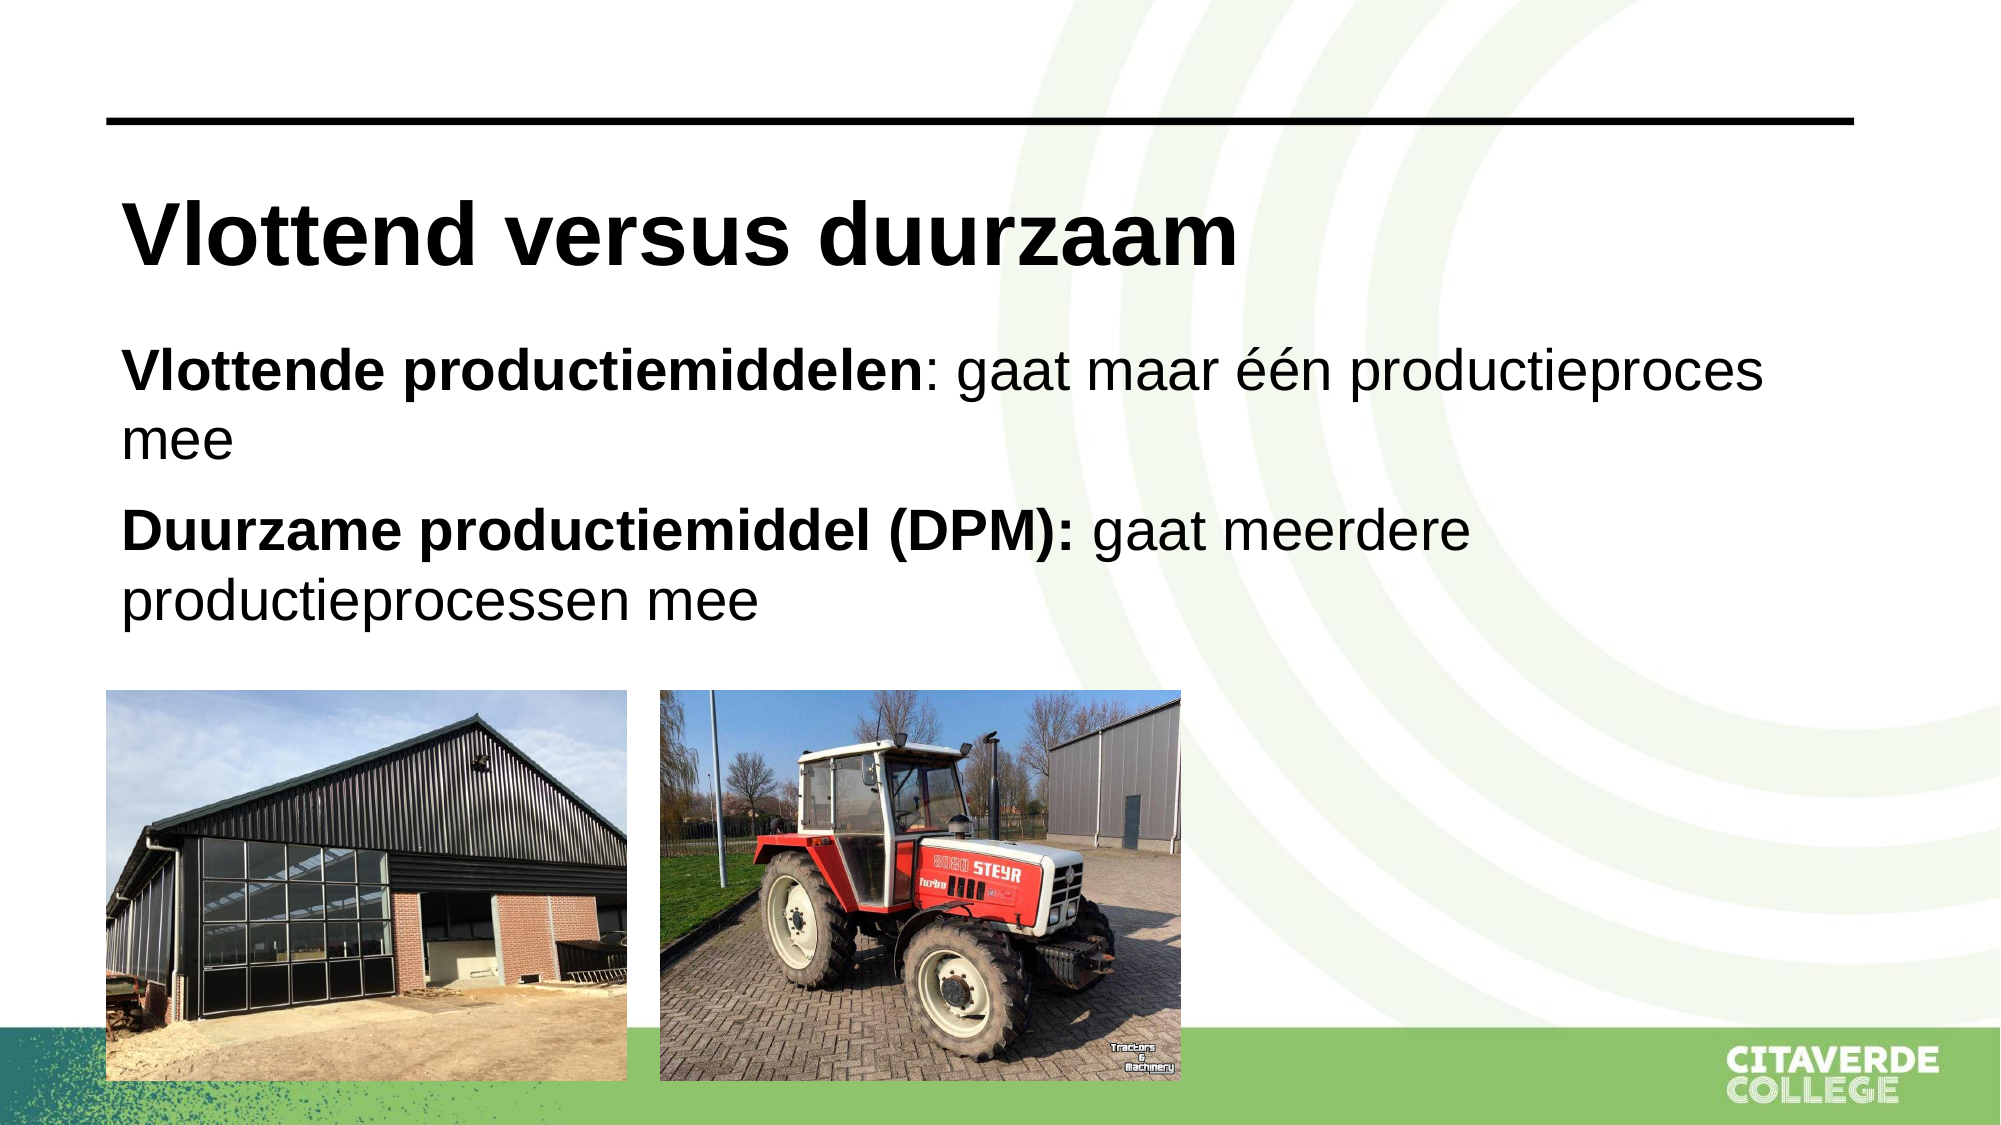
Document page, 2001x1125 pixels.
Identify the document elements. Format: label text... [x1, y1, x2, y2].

title Vlottend versus duurzaam [106, 117, 1855, 366]
picture [0, 0, 2001, 1125]
list Vlottende productiemiddelen: gaat maar één productieproces mee Duurzame productiemiddel (DPM): gaat meerdere productieprocessen mee [106, 366, 1855, 896]
